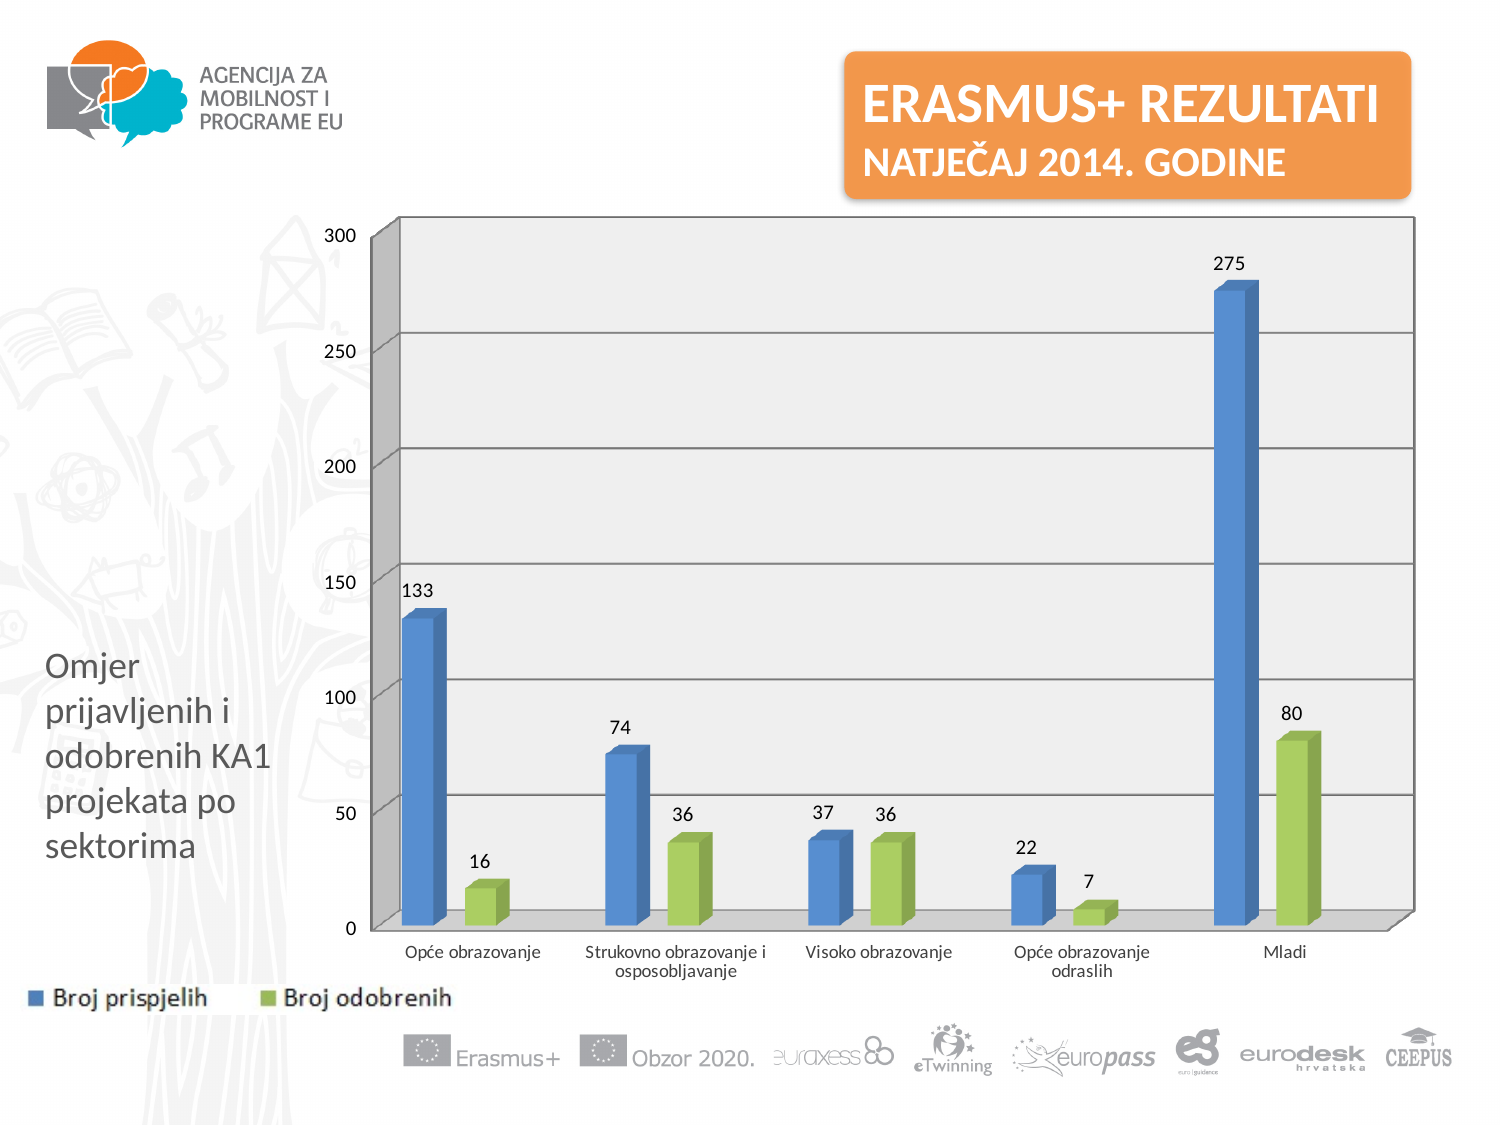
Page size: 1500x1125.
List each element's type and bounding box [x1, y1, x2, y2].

chart [300, 198, 1439, 1000]
picture [0, 0, 1500, 1125]
